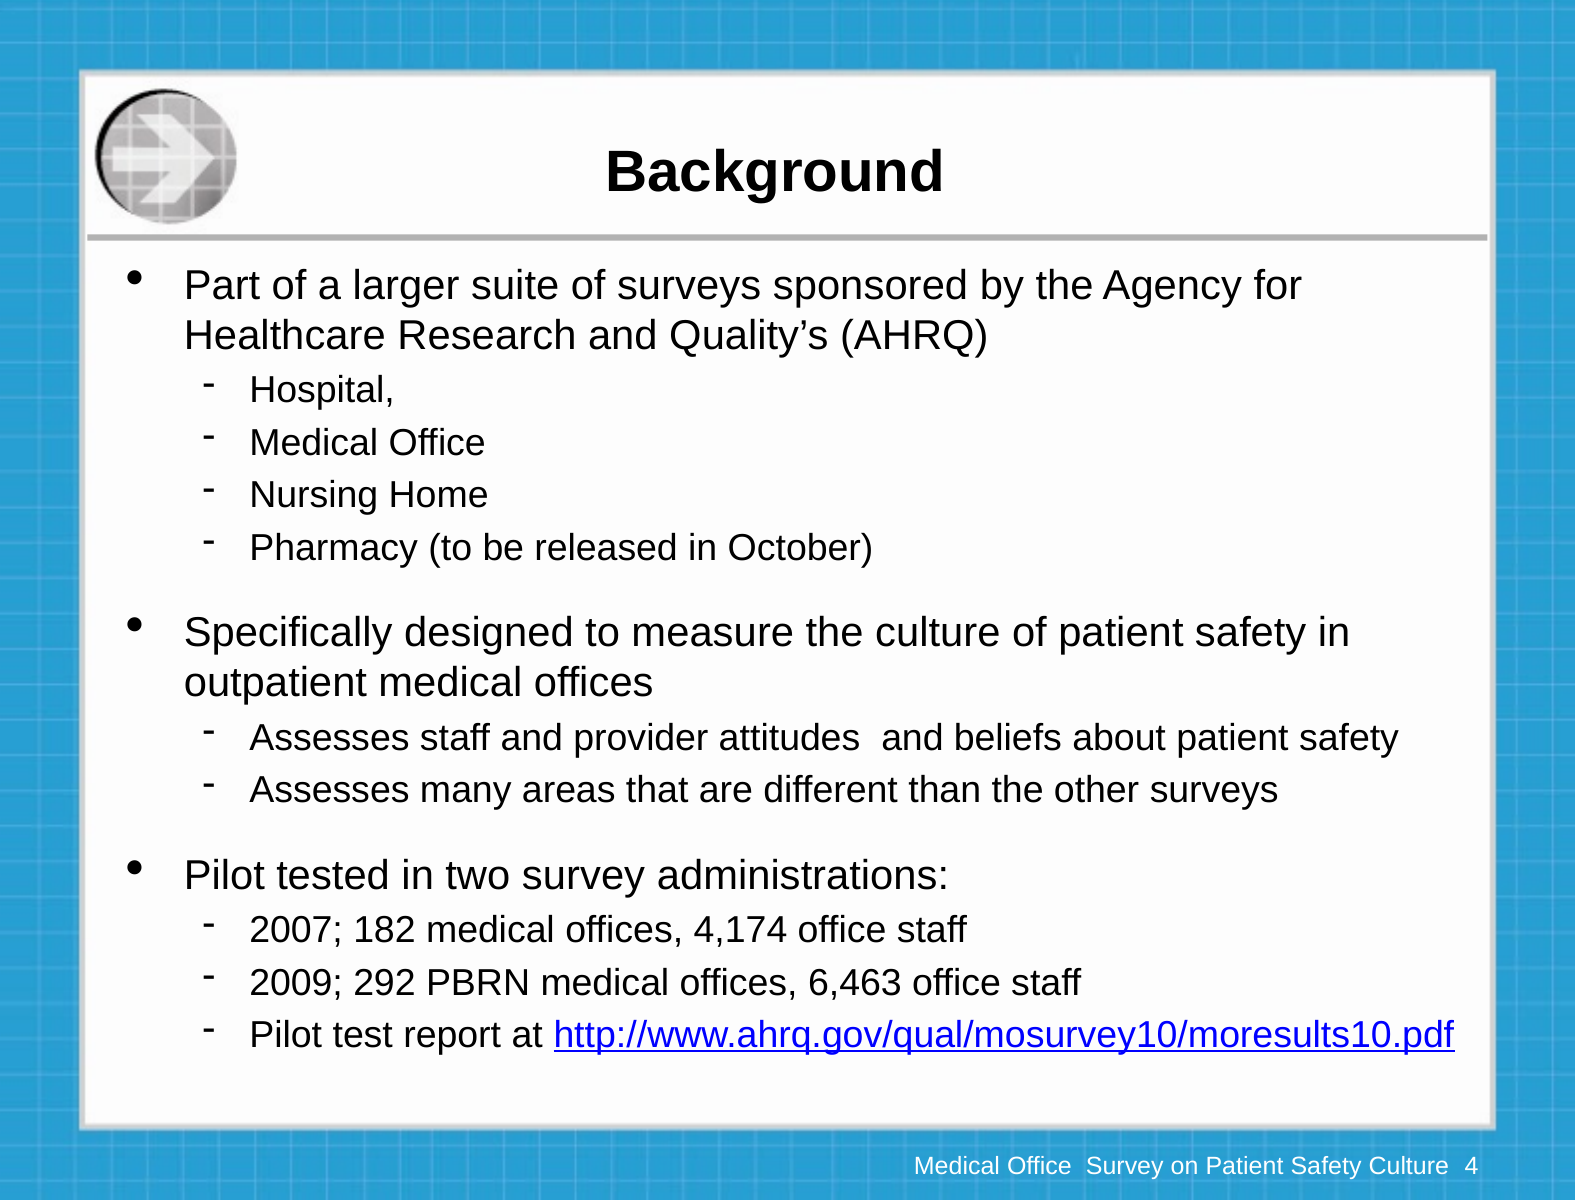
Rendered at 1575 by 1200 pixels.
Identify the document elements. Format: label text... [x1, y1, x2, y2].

title Background [312, 87, 1238, 249]
picture [0, 0, 1575, 1200]
list Part of a larger suite of surveys sponsored by the Agency for Healthcare Research and Quality’s (AHRQ) Hospital, Medical Office Nursing Home Pharmacy (to be released in October) Specifically designed to measure the culture of patient safety in outpatient medical offices Assesses staff and provider attitudes and beliefs about patient safety Assesses many areas that are different than the other surveys Pilot tested in two survey administrations: 2007; 182 medical offices, 4,174 office staff 2009; 292 PBRN medical offices, 6,463 office staff Pilot test report at http://www.ahrq.gov/qual/mosurvey10/moresults10.pdf [112, 249, 1476, 1038]
